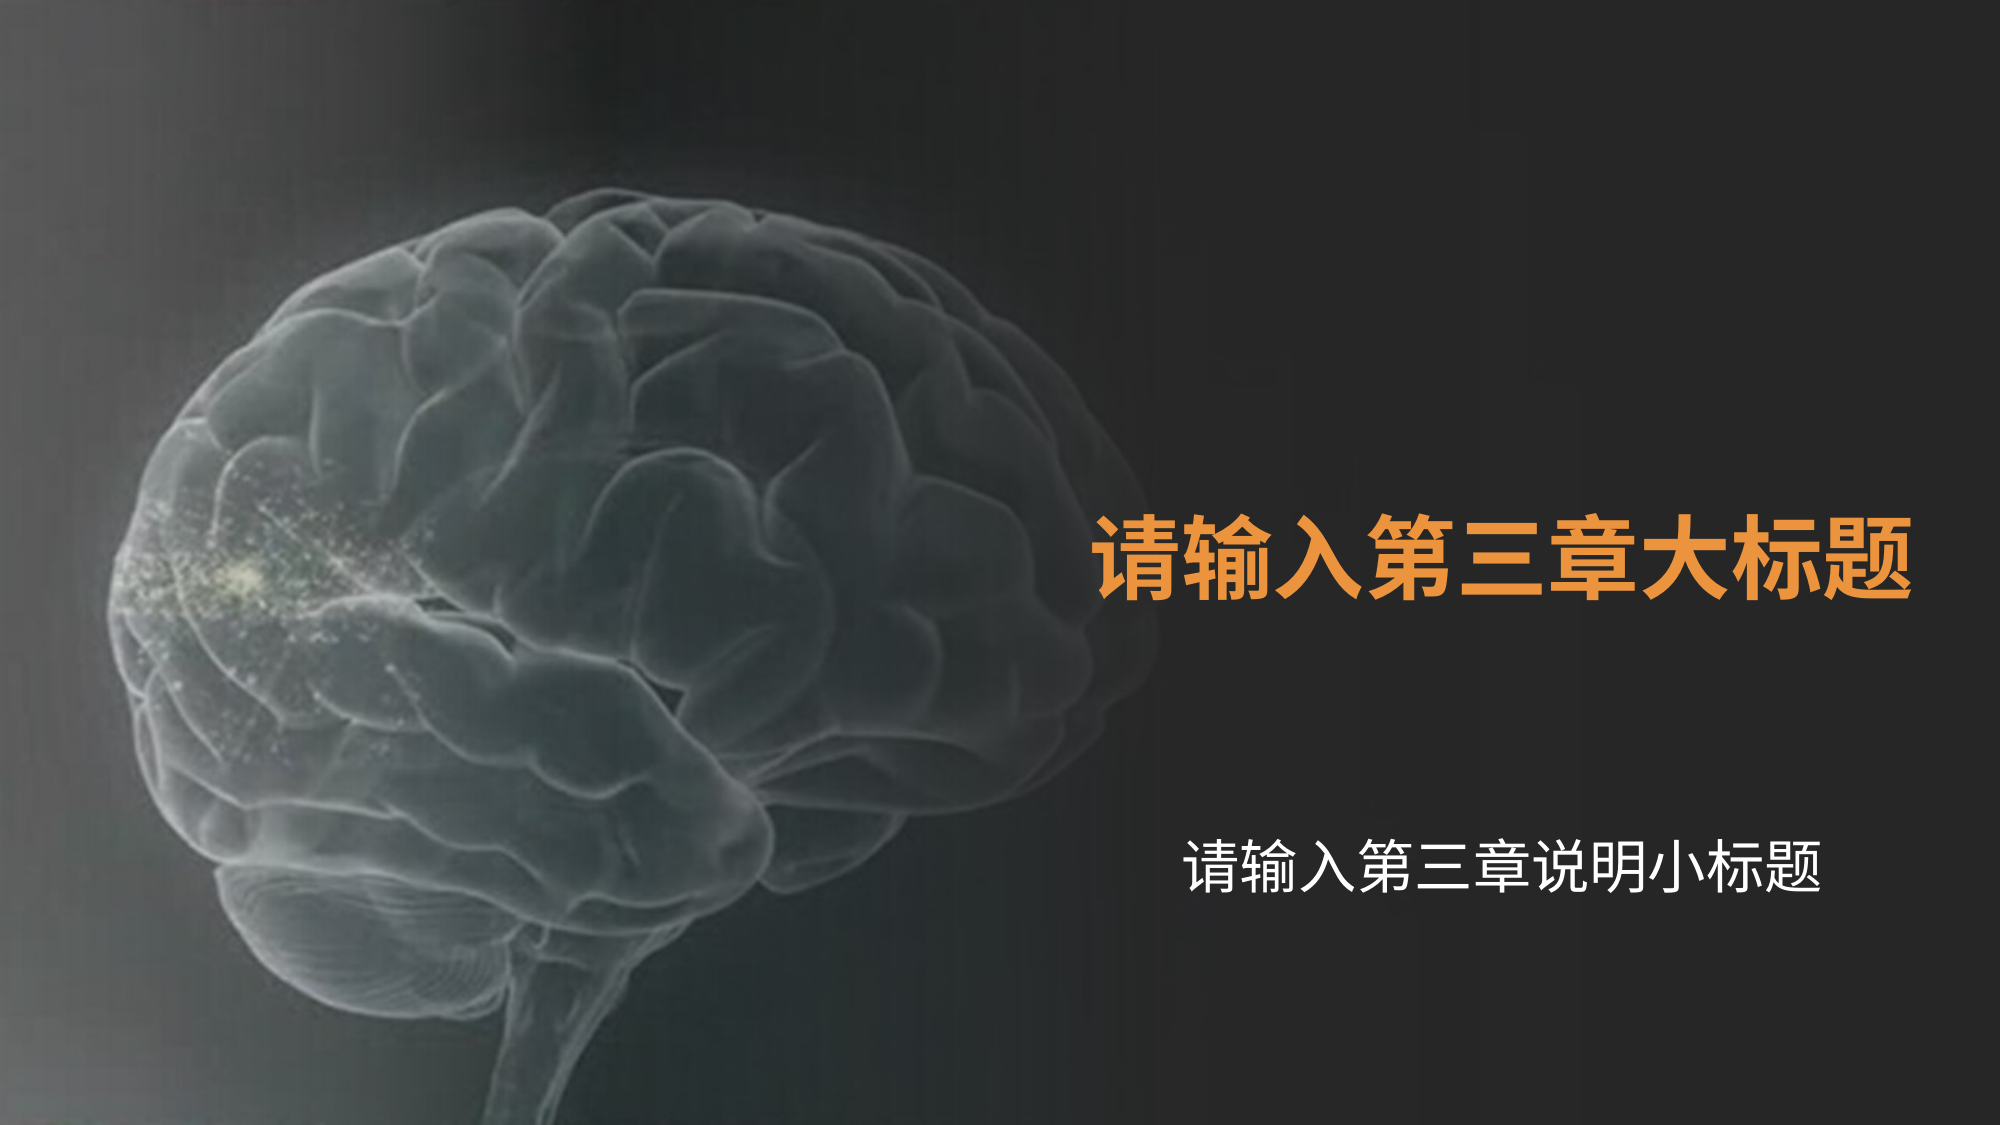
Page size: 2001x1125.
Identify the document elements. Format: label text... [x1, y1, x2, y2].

list 请输入第三章说明小标题 [1036, 787, 1969, 939]
title 请输入第三章大标题 [1036, 292, 1969, 766]
picture [0, 0, 2000, 1125]
